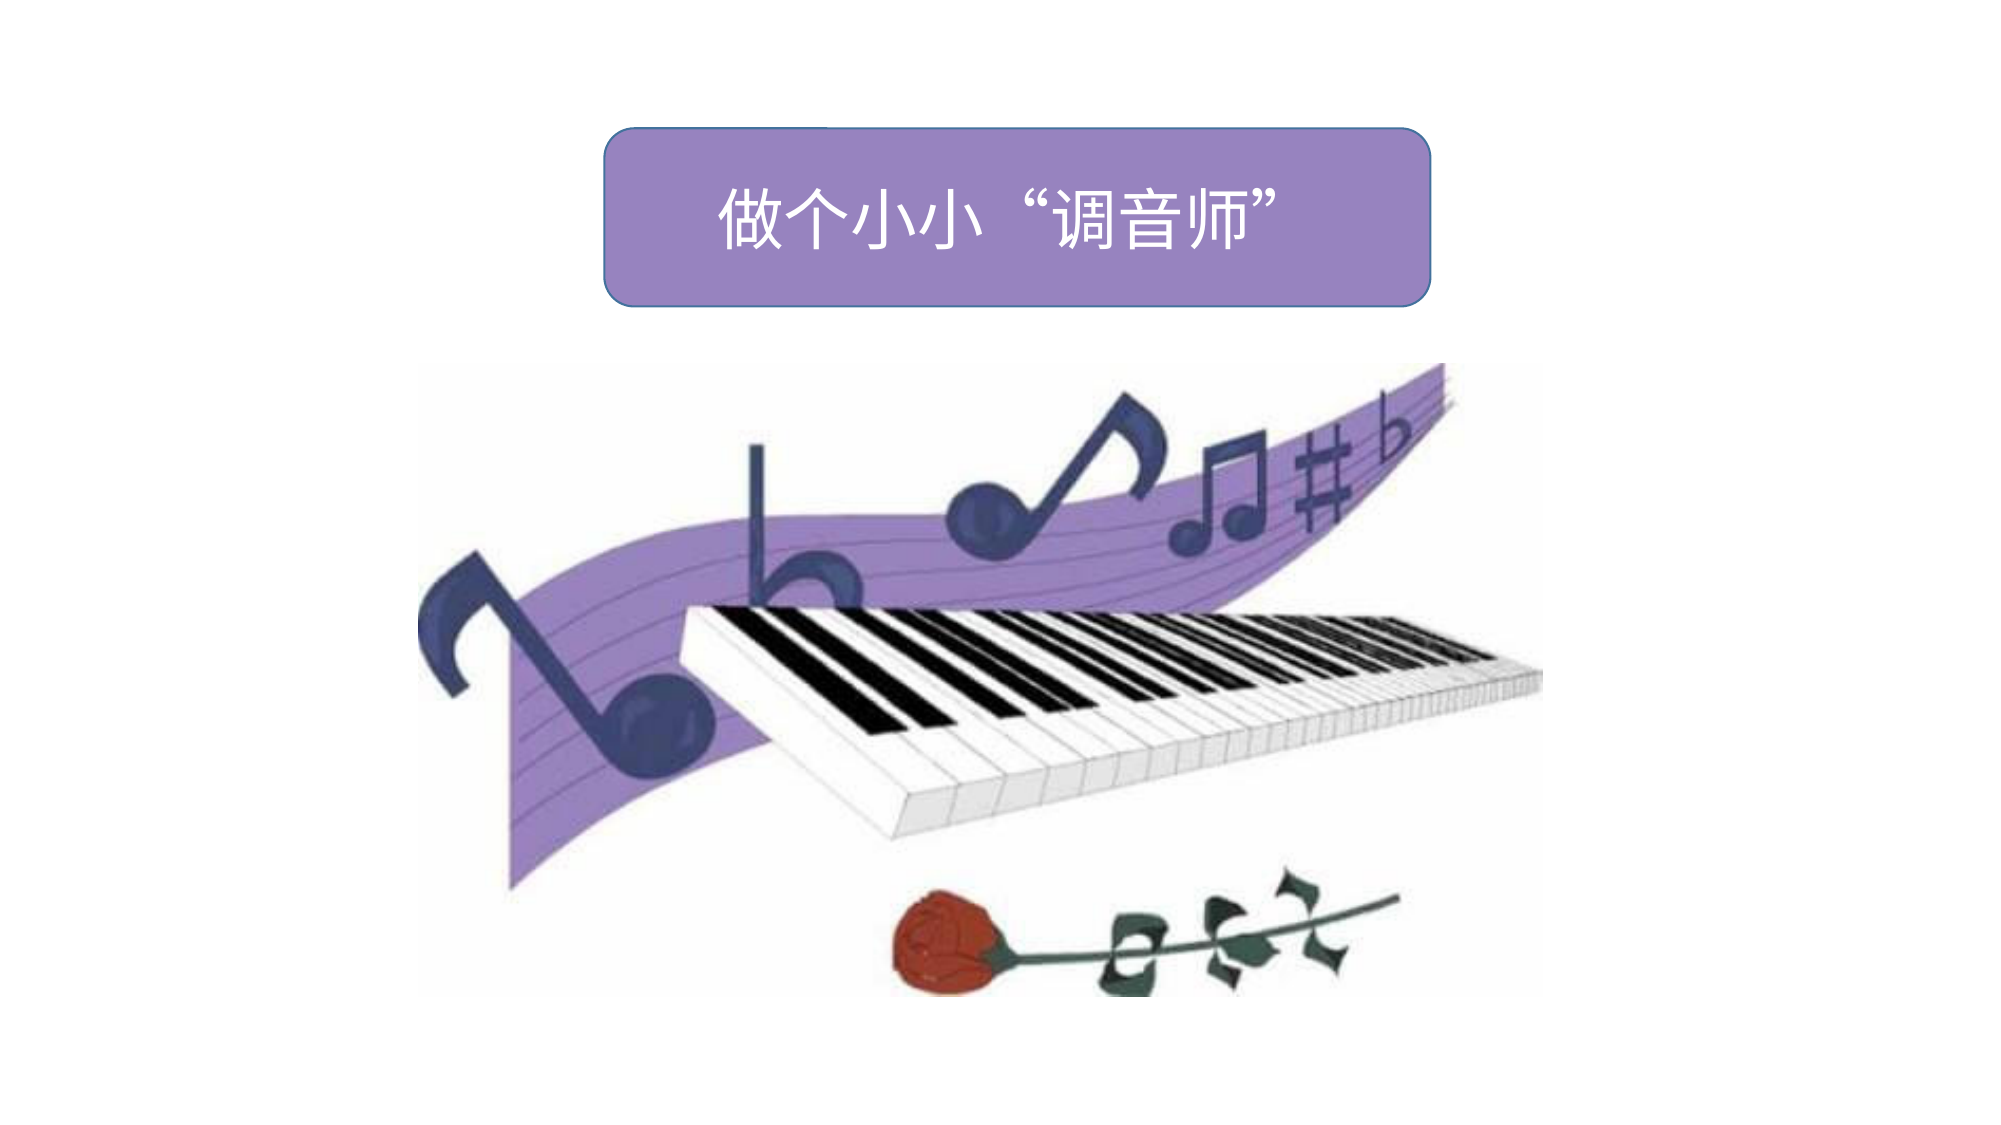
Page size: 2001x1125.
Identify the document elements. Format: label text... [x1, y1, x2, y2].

text_box 做个小小“调音师” [603, 127, 1432, 308]
picture [418, 363, 1543, 997]
